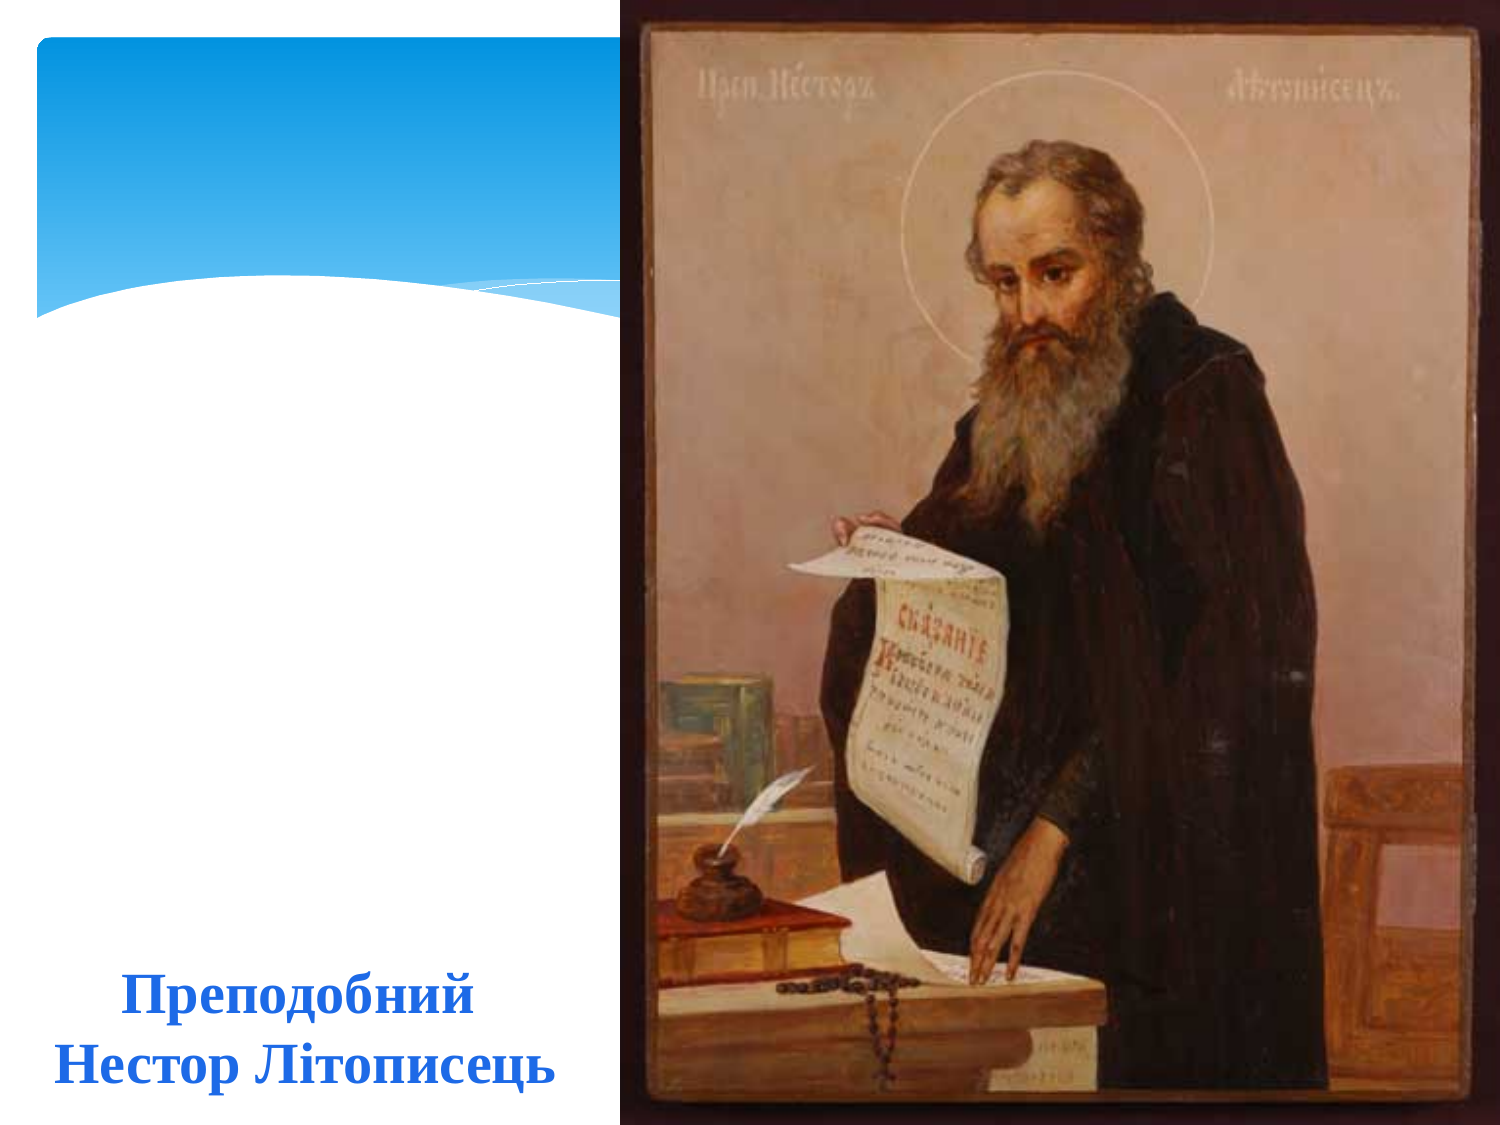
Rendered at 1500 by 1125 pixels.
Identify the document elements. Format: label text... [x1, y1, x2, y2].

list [619, 0, 1500, 1125]
text_box Преподобний Нестор Літописець [0, 948, 613, 1103]
